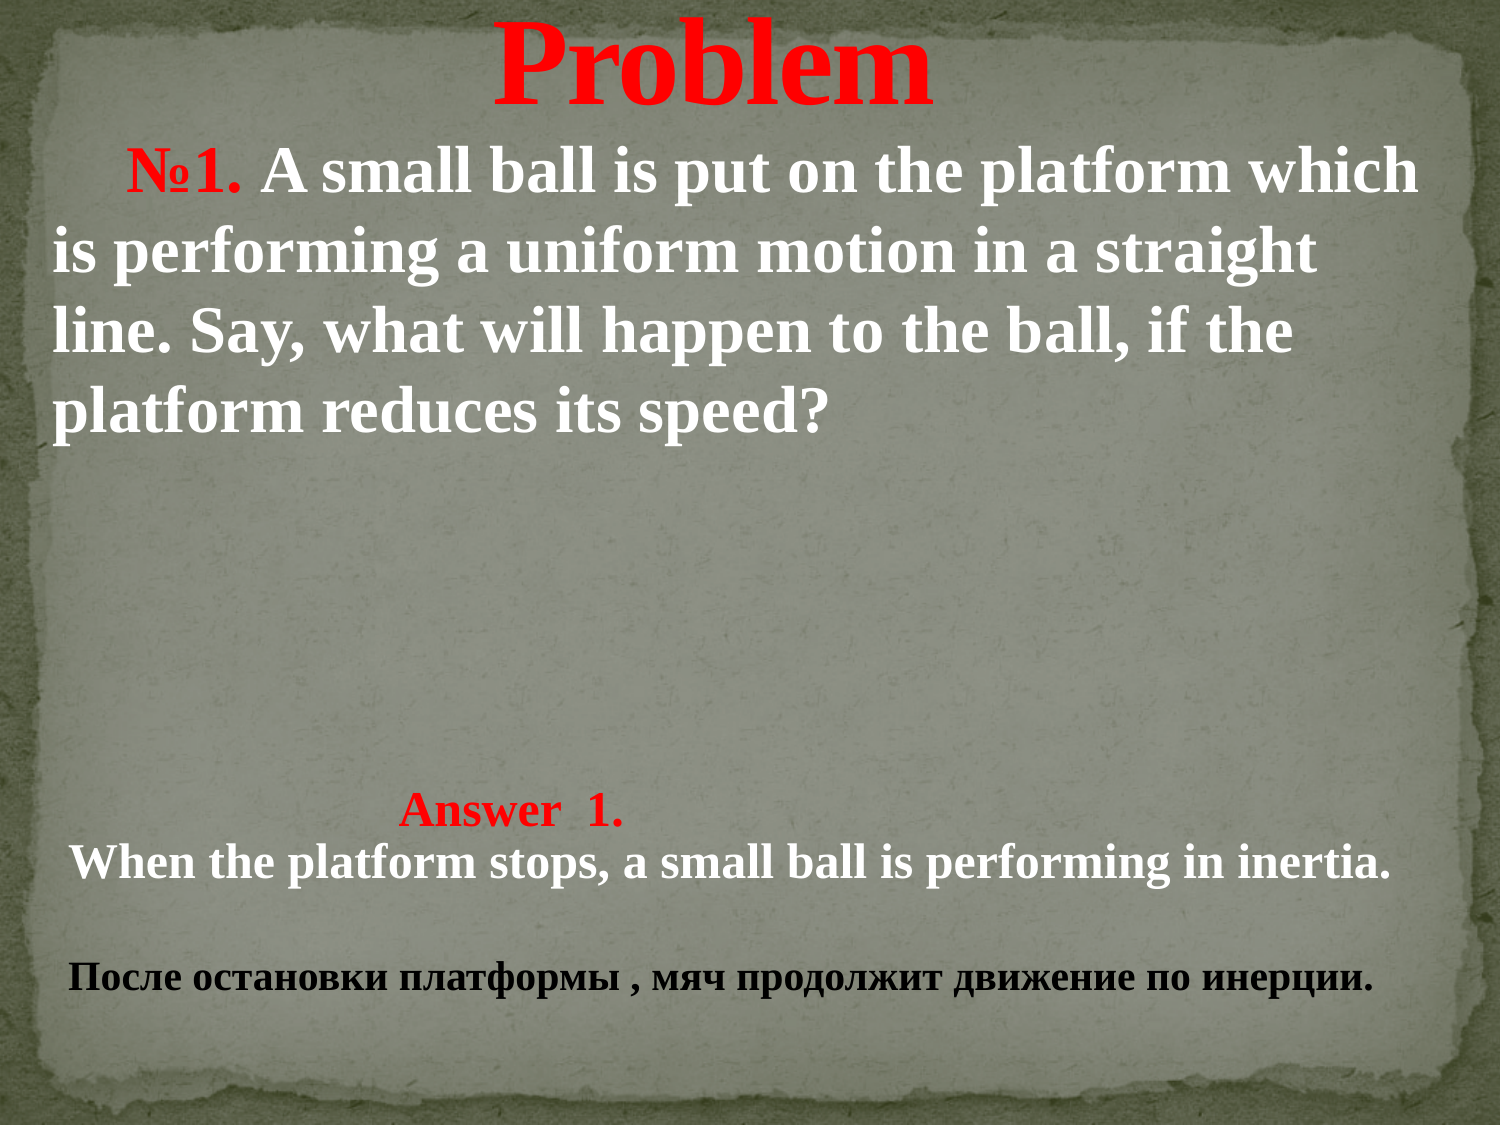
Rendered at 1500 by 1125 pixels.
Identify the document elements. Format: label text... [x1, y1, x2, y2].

text_box Answer 1. [383, 768, 908, 820]
text_box №1. A small ball is put on the platform which is performing a uniform motion in a straight line. Say, what will happen to the ball, if the platform reduces its speed? [37, 118, 1463, 769]
text_box When the platform stops, a small ball is performing in inertia. После остановки платформы , мяч продолжит движение по инерции. [53, 820, 1447, 1006]
title Problem [442, 0, 987, 89]
list [49, 89, 1476, 622]
